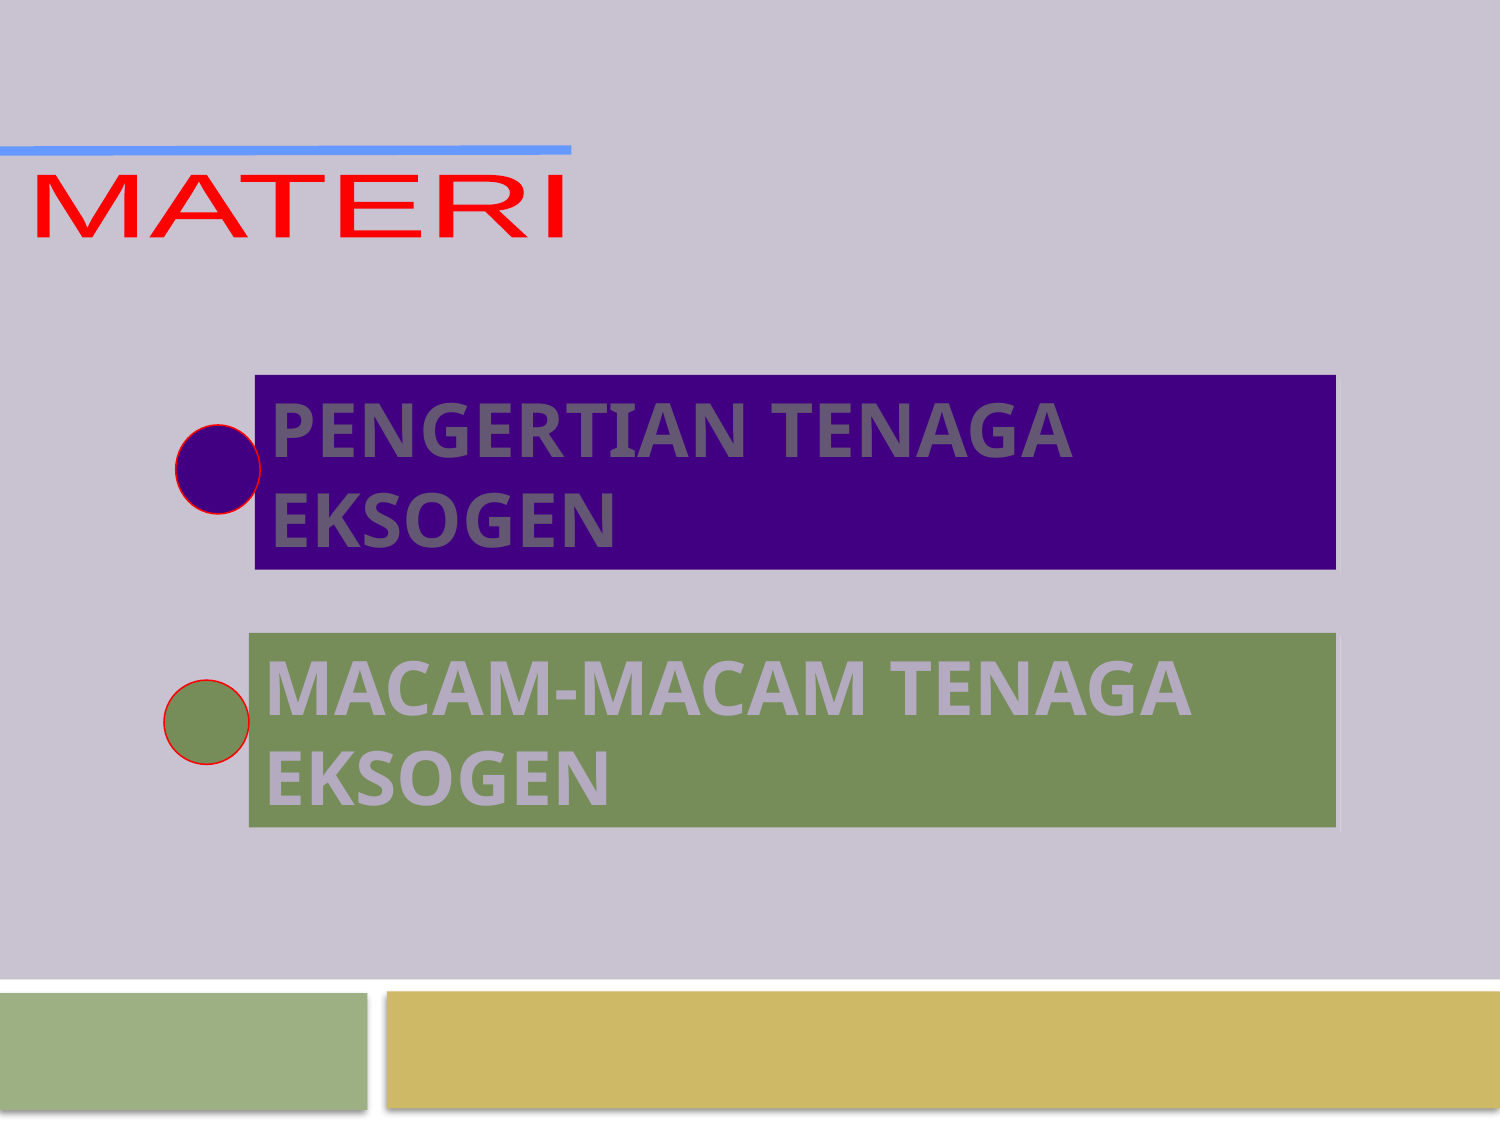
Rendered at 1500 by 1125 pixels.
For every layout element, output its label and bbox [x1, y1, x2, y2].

text_box [163, 632, 1337, 830]
text_box [175, 374, 1337, 572]
